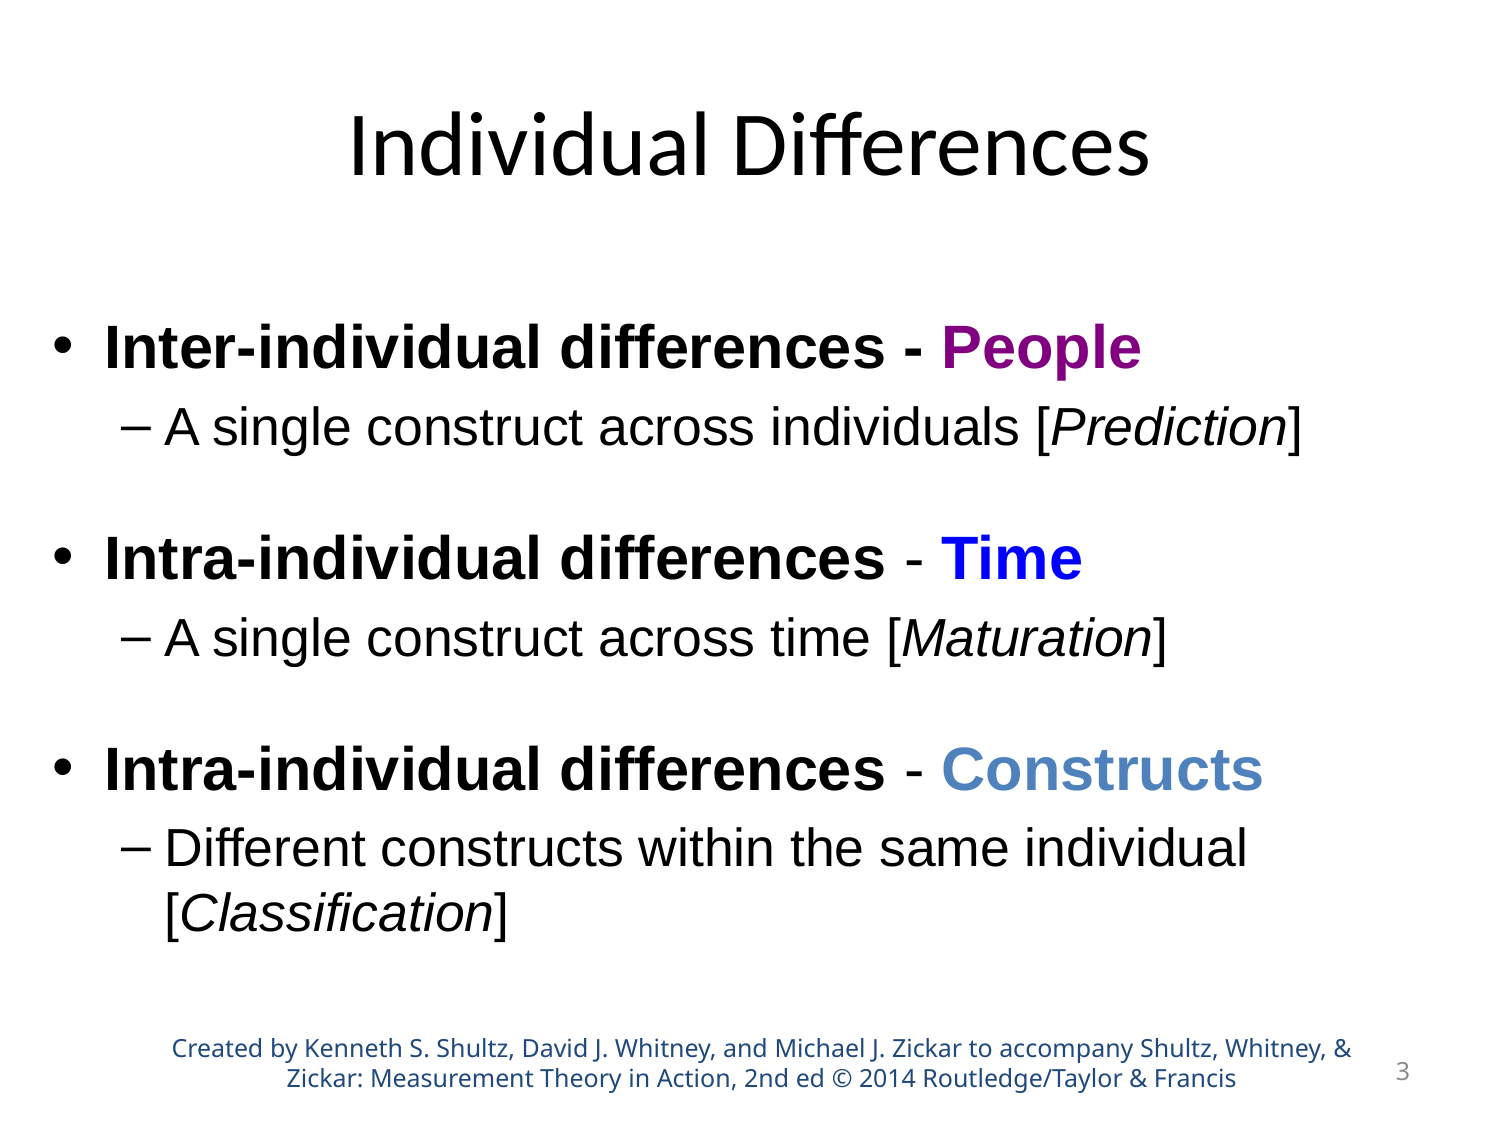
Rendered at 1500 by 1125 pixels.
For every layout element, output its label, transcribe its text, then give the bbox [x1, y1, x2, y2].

title Individual Differences [75, 45, 1425, 233]
slide_number 3 [1074, 1042, 1425, 1103]
footer Created by Kenneth S. Shultz, David J. Whitney, and Michael J. Zickar to accompany Shultz, Whitney, & Zickar: Measurement Theory in Action, 2nd ed © 2014 Routledge/Taylor & Francis [137, 1025, 1388, 1100]
list Inter-individual differences - People A single construct across individuals [Prediction] Intra-individual differences - Time A single construct across time [Maturation] Intra-individual differences - Constructs Different constructs within the same individual [Classification] [37, 299, 1475, 950]
